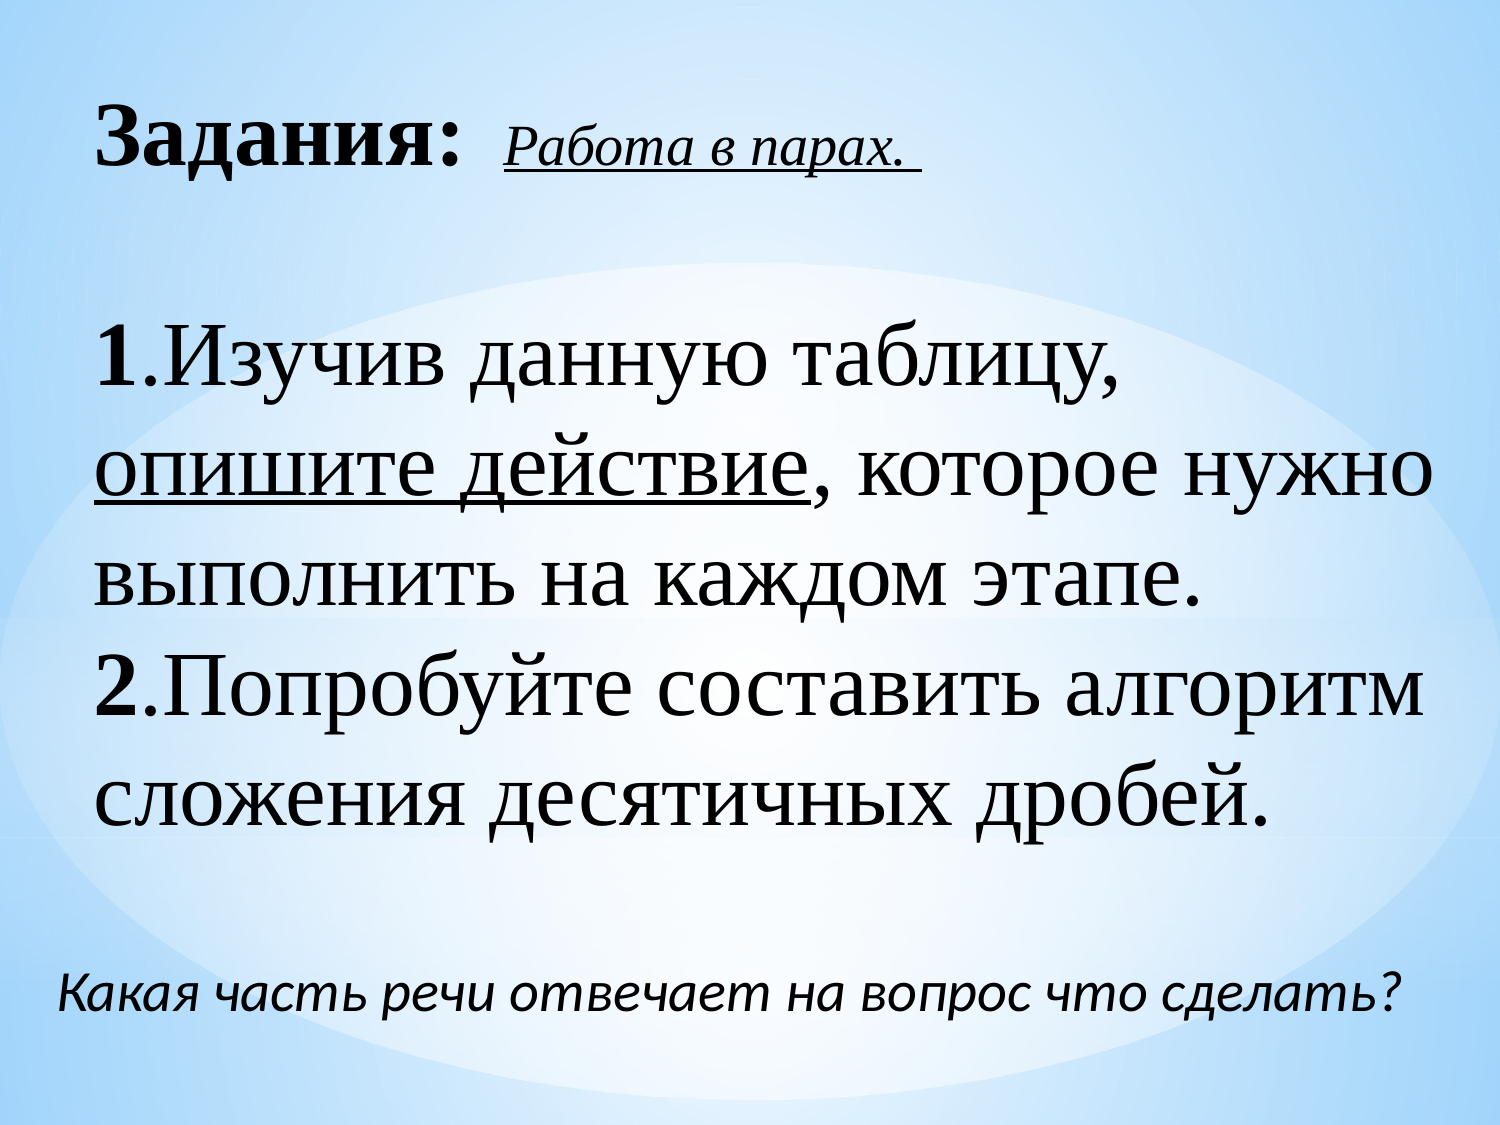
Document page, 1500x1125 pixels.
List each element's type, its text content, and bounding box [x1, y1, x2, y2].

text_box Задания: Работа в парах. 1.Изучив данную таблицу, опишите действие, которое нужно выполнить на каждом этапе. 2.Попробуйте составить алгоритм сложения десятичных дробей. Какая часть речи отвечает на вопрос что сделать? [41, 66, 1459, 1031]
